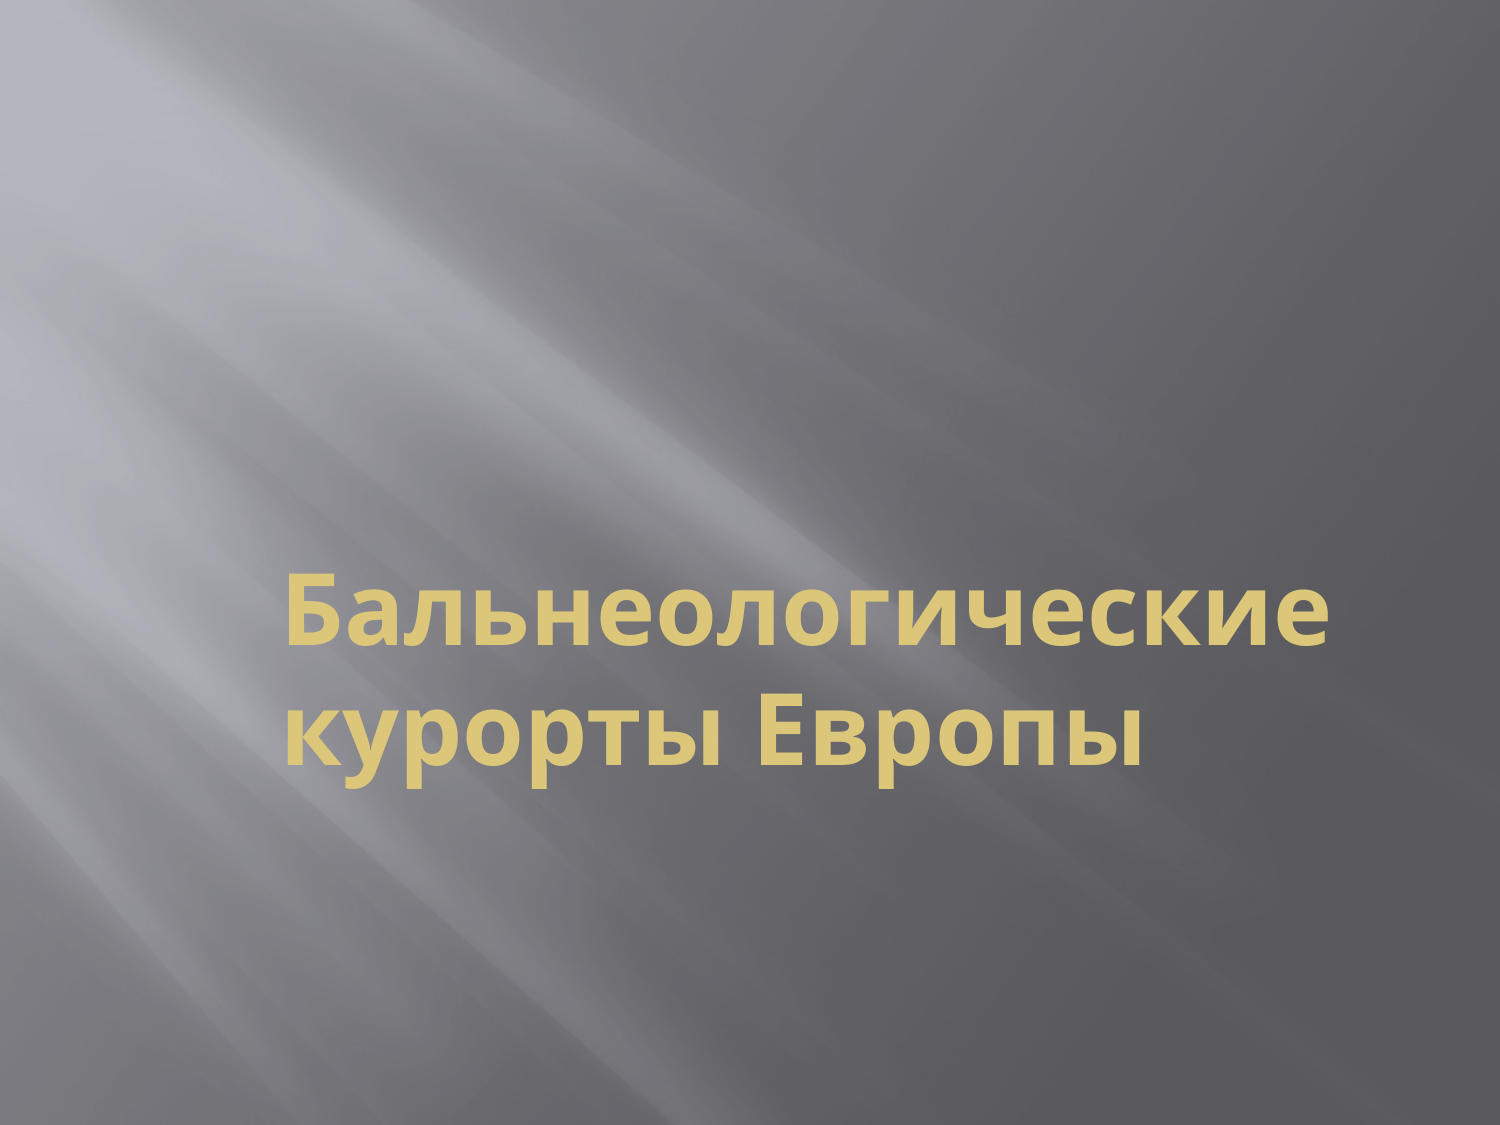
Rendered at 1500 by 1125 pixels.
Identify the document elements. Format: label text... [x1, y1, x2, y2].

title Бальнеологические курорты Европы [265, 101, 1429, 906]
